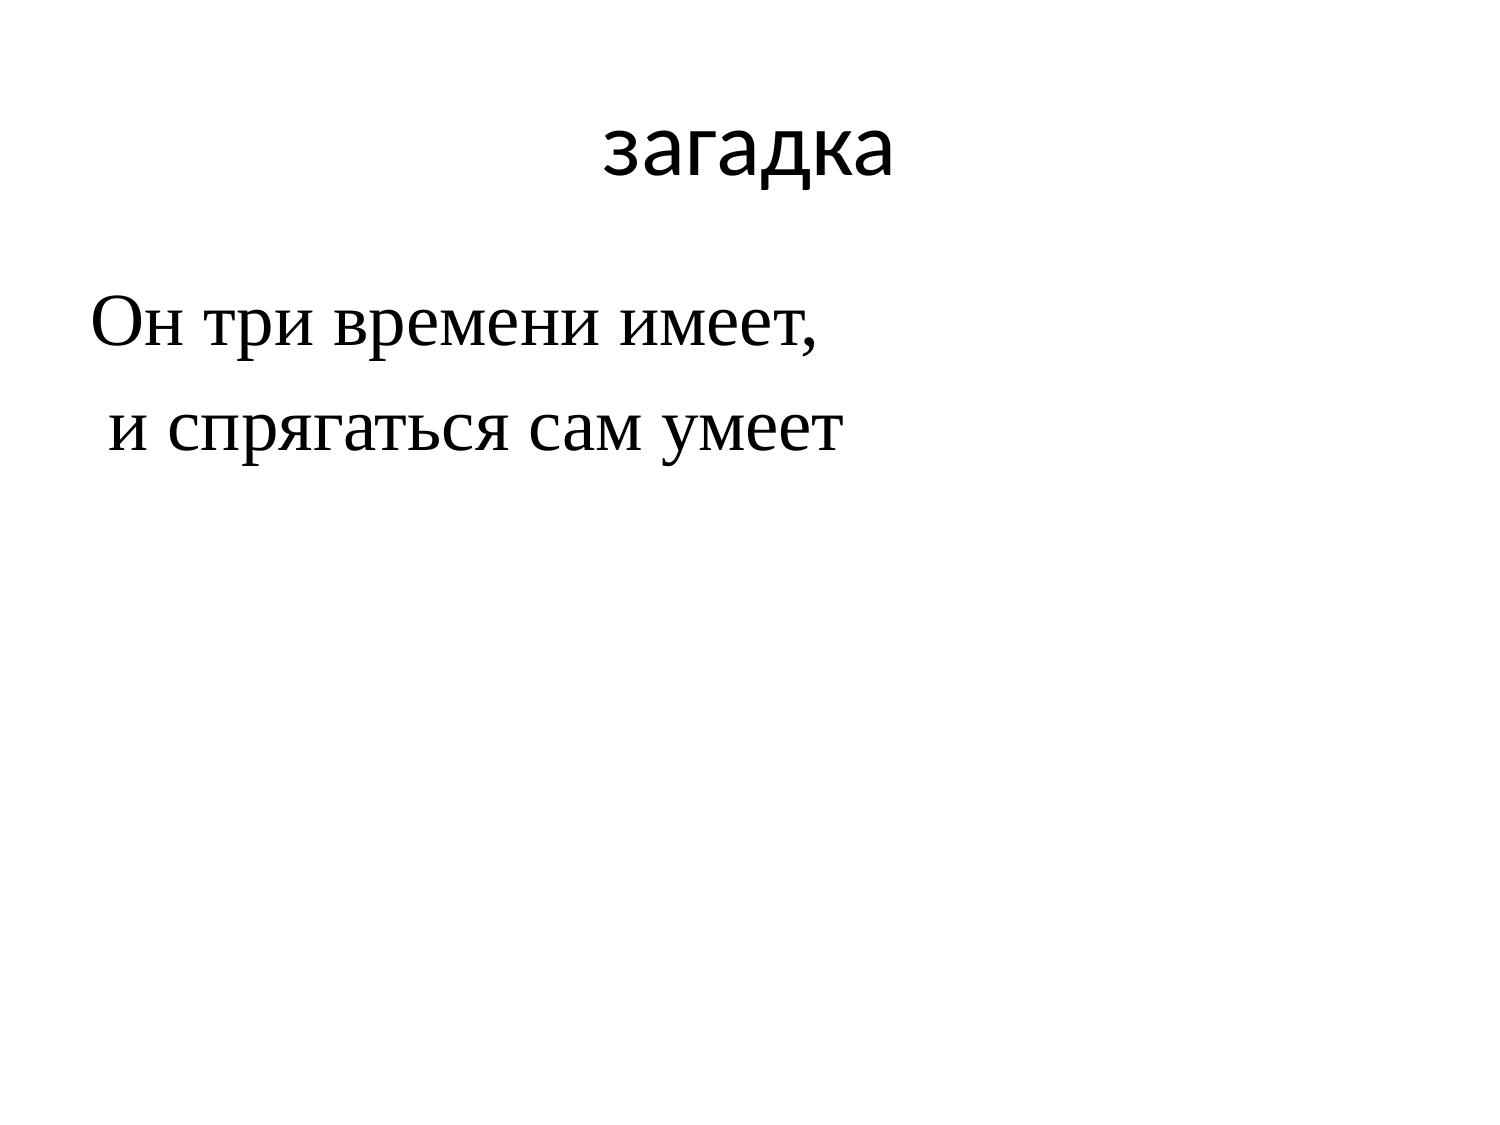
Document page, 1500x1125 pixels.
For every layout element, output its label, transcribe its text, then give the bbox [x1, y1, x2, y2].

title загадка [75, 45, 1425, 233]
list Он три времени имеет, и спрягаться сам умеет [75, 262, 1425, 1005]
